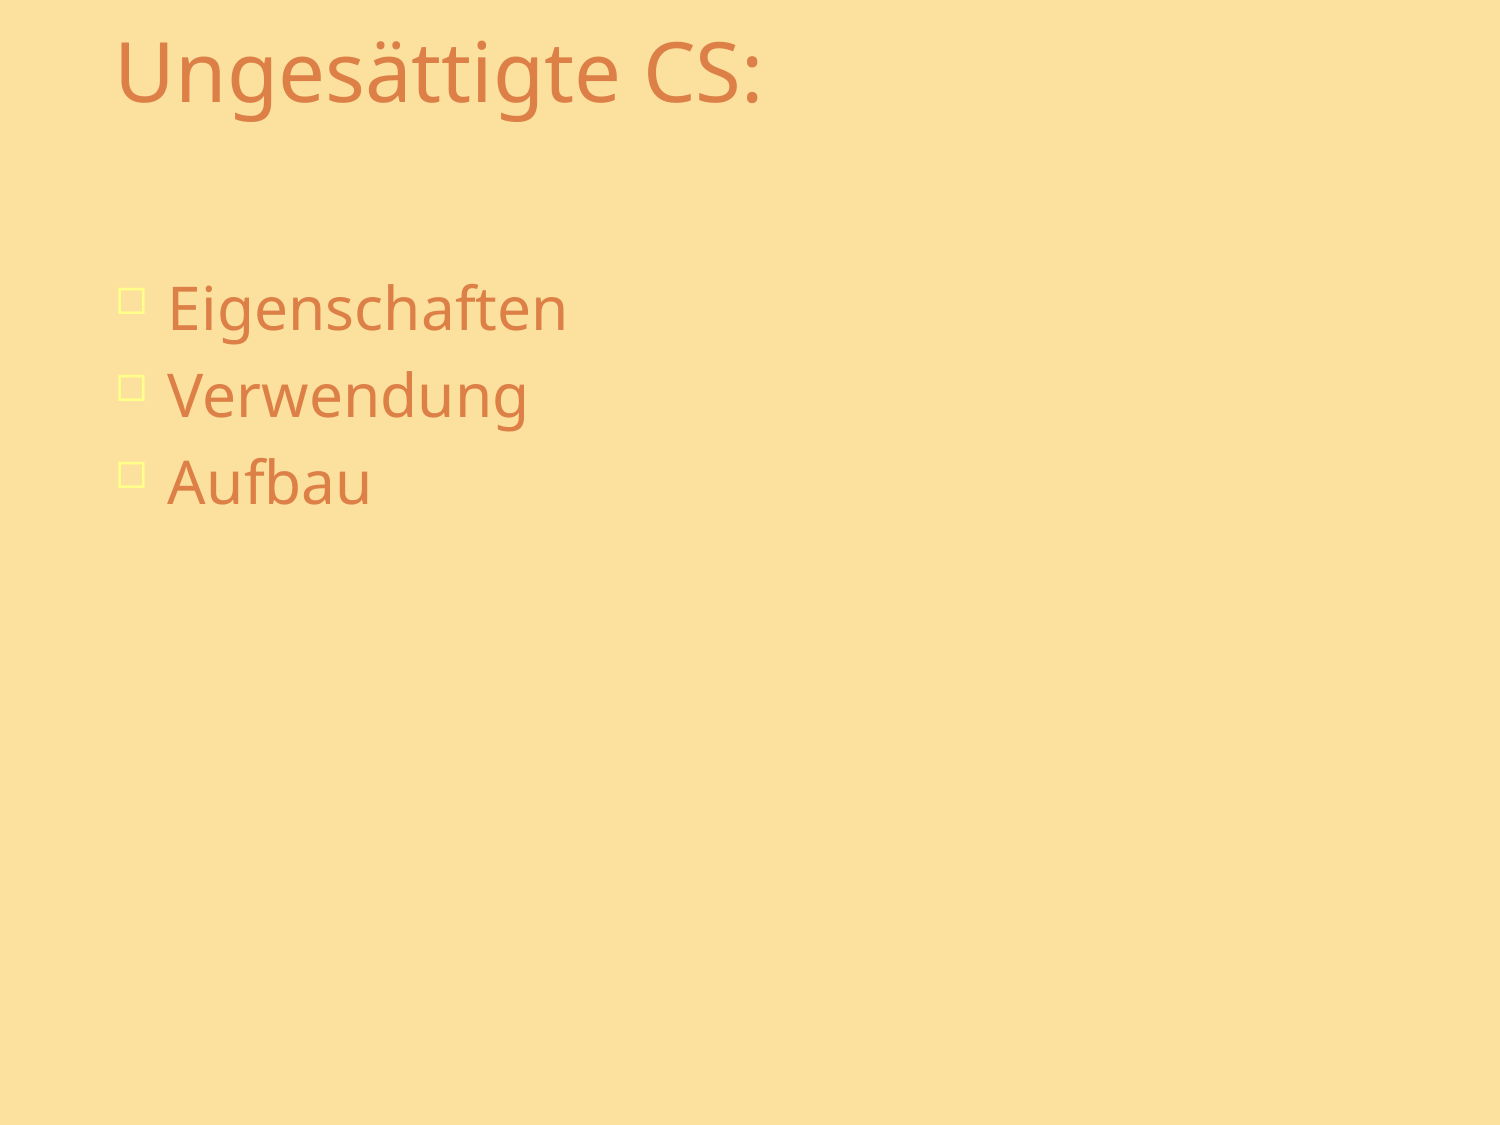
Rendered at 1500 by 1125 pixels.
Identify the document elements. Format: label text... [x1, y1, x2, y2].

title Ungesättigte CS: [99, 37, 1438, 201]
list Eigenschaften Verwendung Aufbau [100, 262, 1439, 1006]
